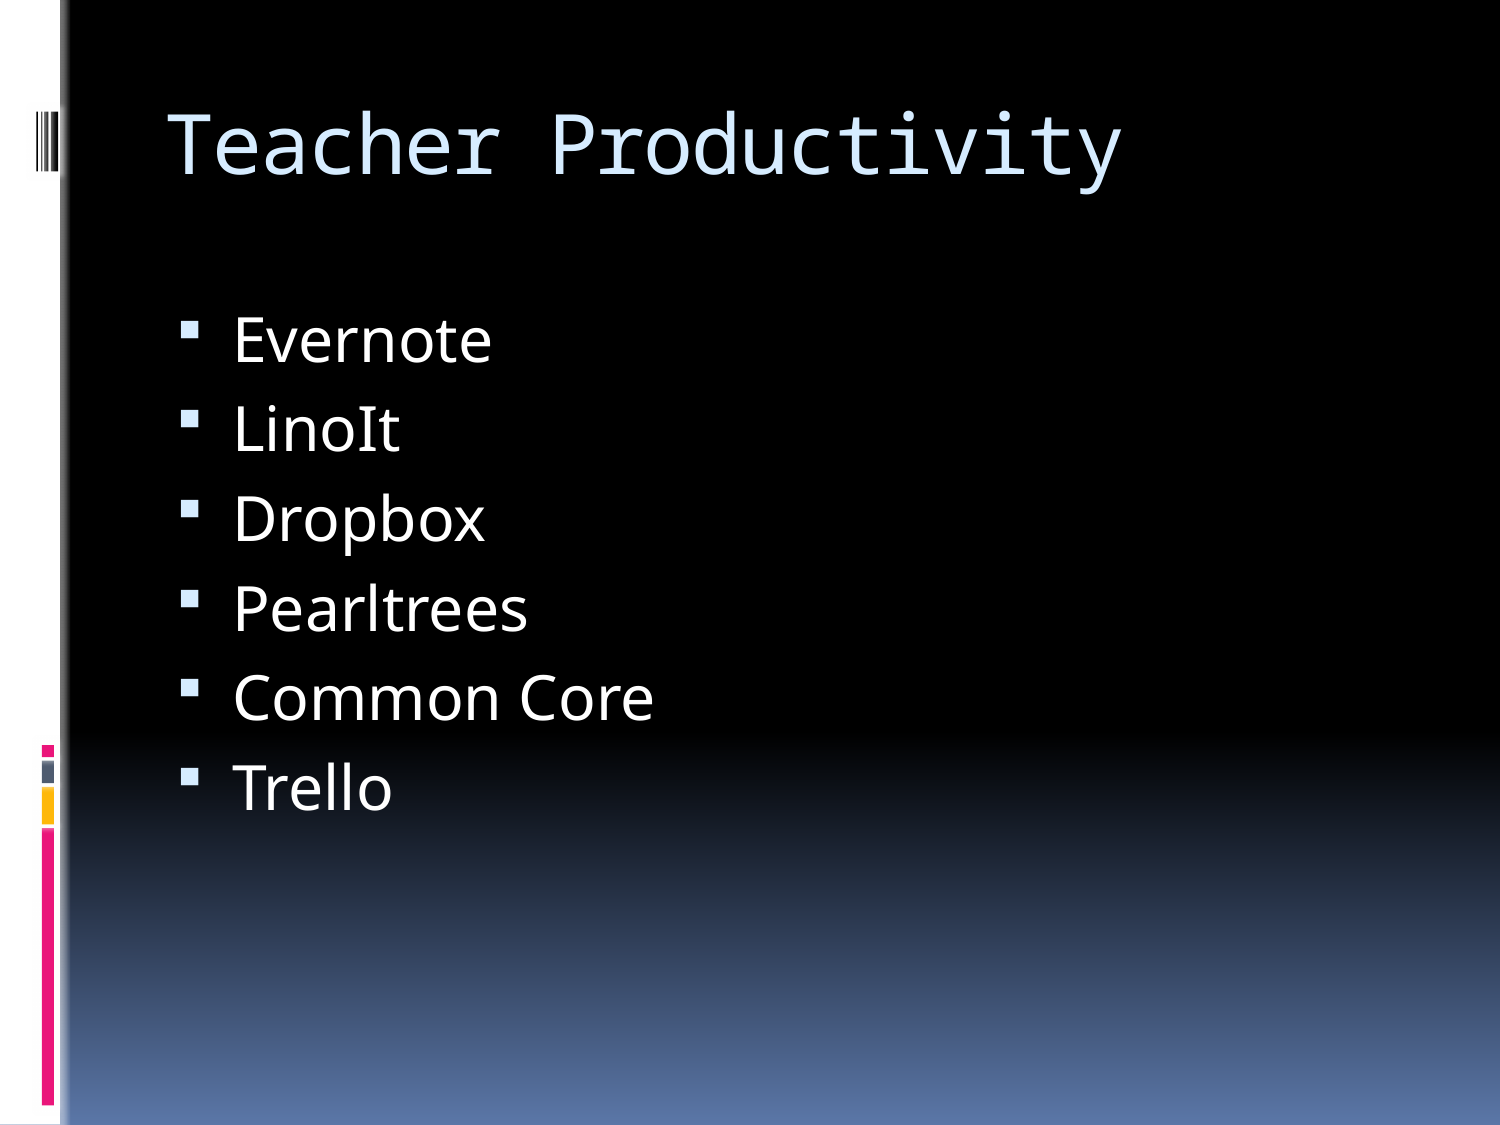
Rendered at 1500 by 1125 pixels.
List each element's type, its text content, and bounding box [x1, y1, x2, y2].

title Teacher Productivity [150, 83, 1425, 234]
list Evernote LinoIt Dropbox Pearltrees Common Core Trello [150, 292, 1425, 1043]
